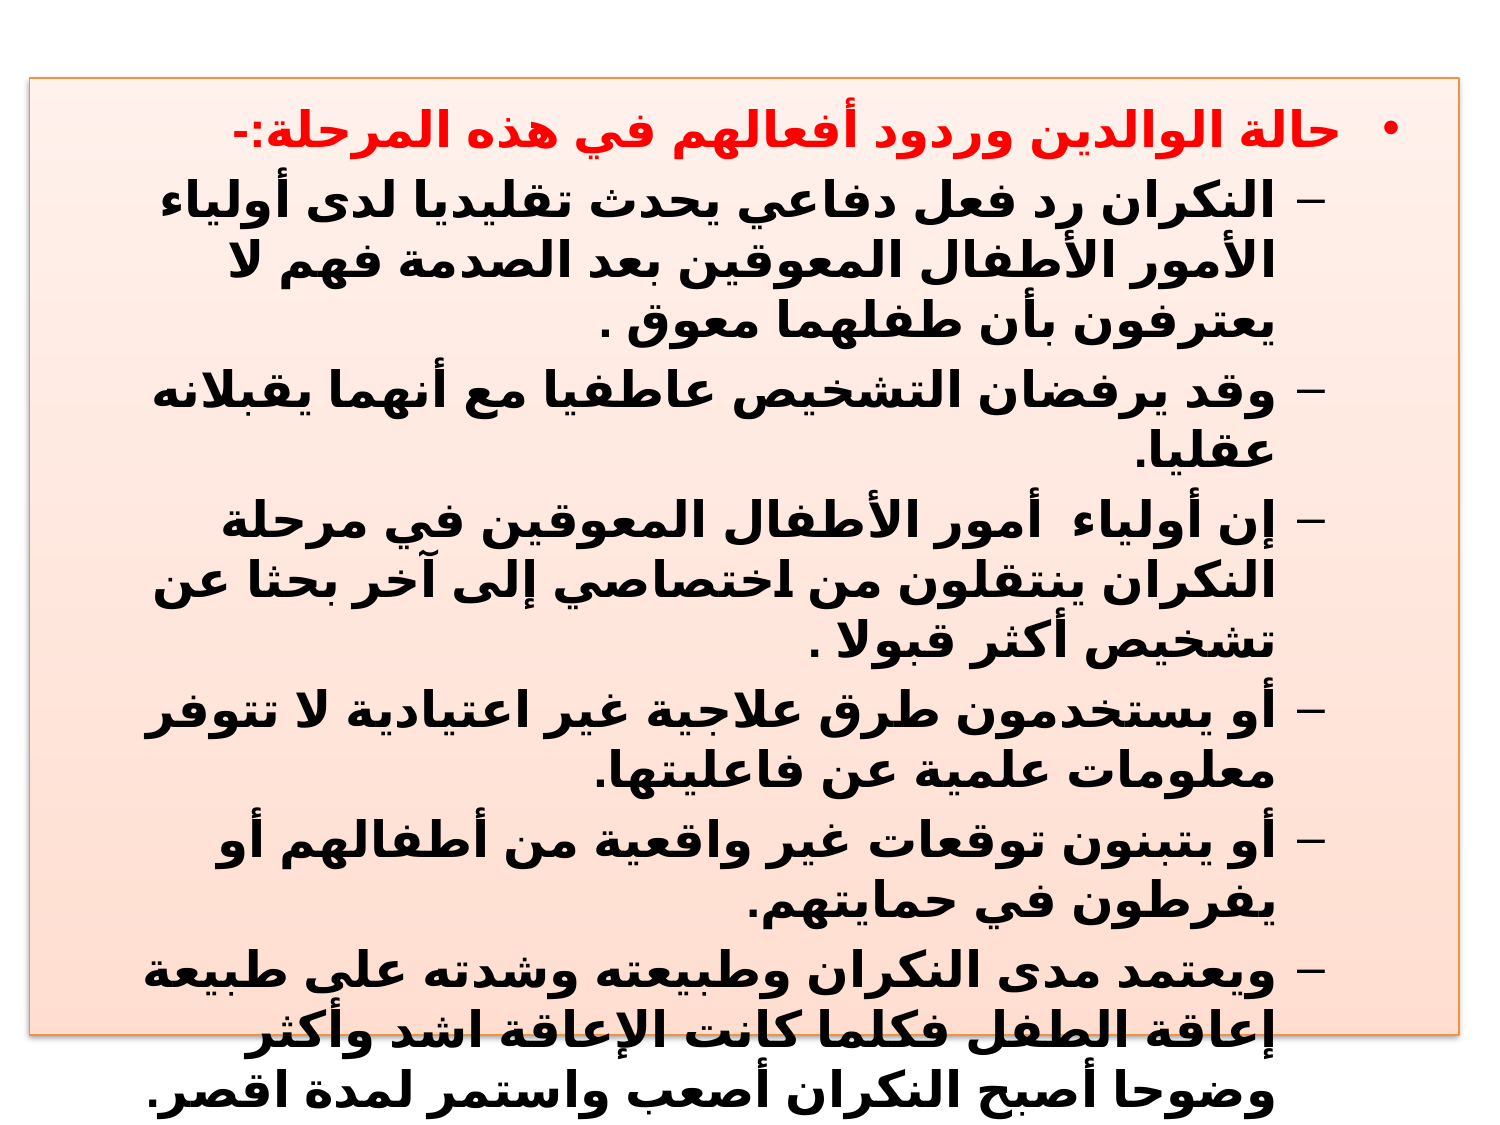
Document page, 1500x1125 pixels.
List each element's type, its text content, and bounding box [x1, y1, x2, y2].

list حالة الوالدين وردود أفعالهم في هذه المرحلة:- النكران رد فعل دفاعي يحدث تقليديا لدى أولياء الأمور الأطفال المعوقين بعد الصدمة فهم لا يعترفون بأن طفلهما معوق . وقد يرفضان التشخيص عاطفيا مع أنهما يقبلانه عقليا. إن أولياء أمور الأطفال المعوقين في مرحلة النكران ينتقلون من اختصاصي إلى آخر بحثا عن تشخيص أكثر قبولا . أو يستخدمون طرق علاجية غير اعتيادية لا تتوفر معلومات علمية عن فاعليتها. أو يتبنون توقعات غير واقعية من أطفالهم أو يفرطون في حمايتهم. ويعتمد مدى النكران وطبيعته وشدته على طبيعة إعاقة الطفل فكلما كانت الإعاقة اشد وأكثر وضوحا أصبح النكران أصعب واستمر لمدة اقصر. [64, 89, 1416, 1095]
text_box [29, 77, 1460, 1036]
